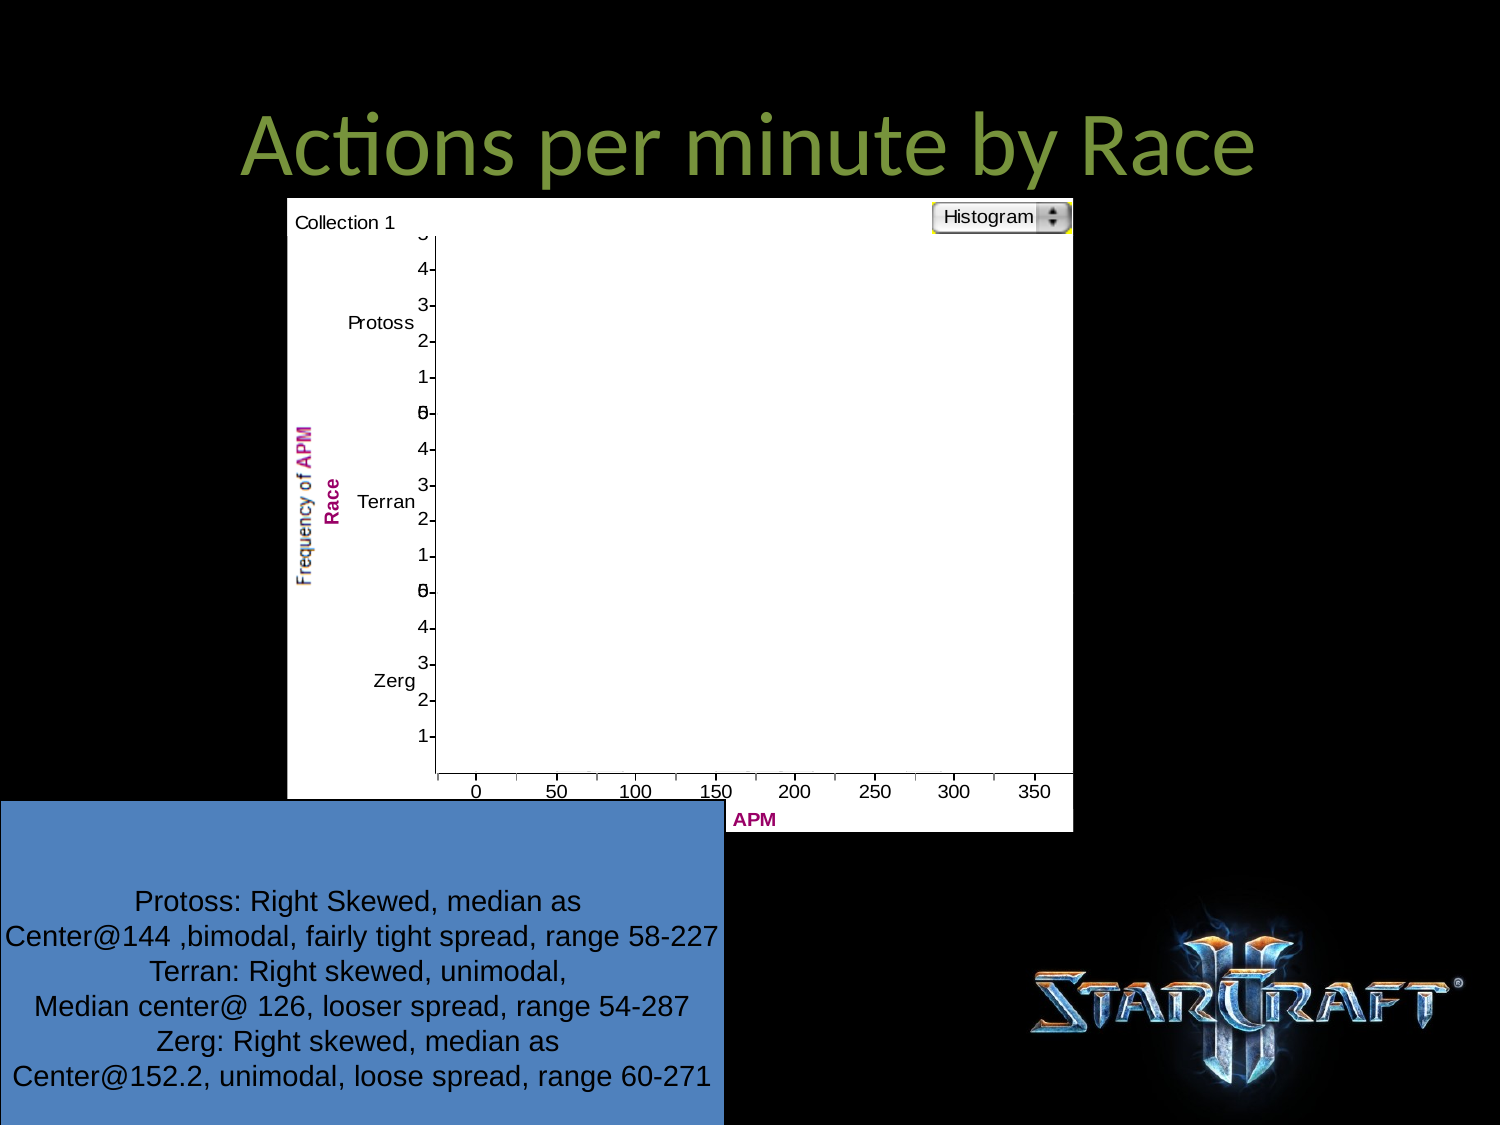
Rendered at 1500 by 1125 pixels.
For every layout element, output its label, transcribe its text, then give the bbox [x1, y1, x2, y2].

title Actions per minute by Race [74, 44, 1426, 233]
text_box Protoss: Right Skewed, median as Center@144 ,bimodal, fairly tight spread, range 58-227 Terran: Right skewed, unimodal, Median center@ 126, looser spread, range 54-287 Zerg: Right skewed, median as Center@152.2, unimodal, loose spread, range 60-271 [0, 799, 725, 1125]
picture [999, 863, 1500, 1125]
picture [287, 197, 1076, 834]
